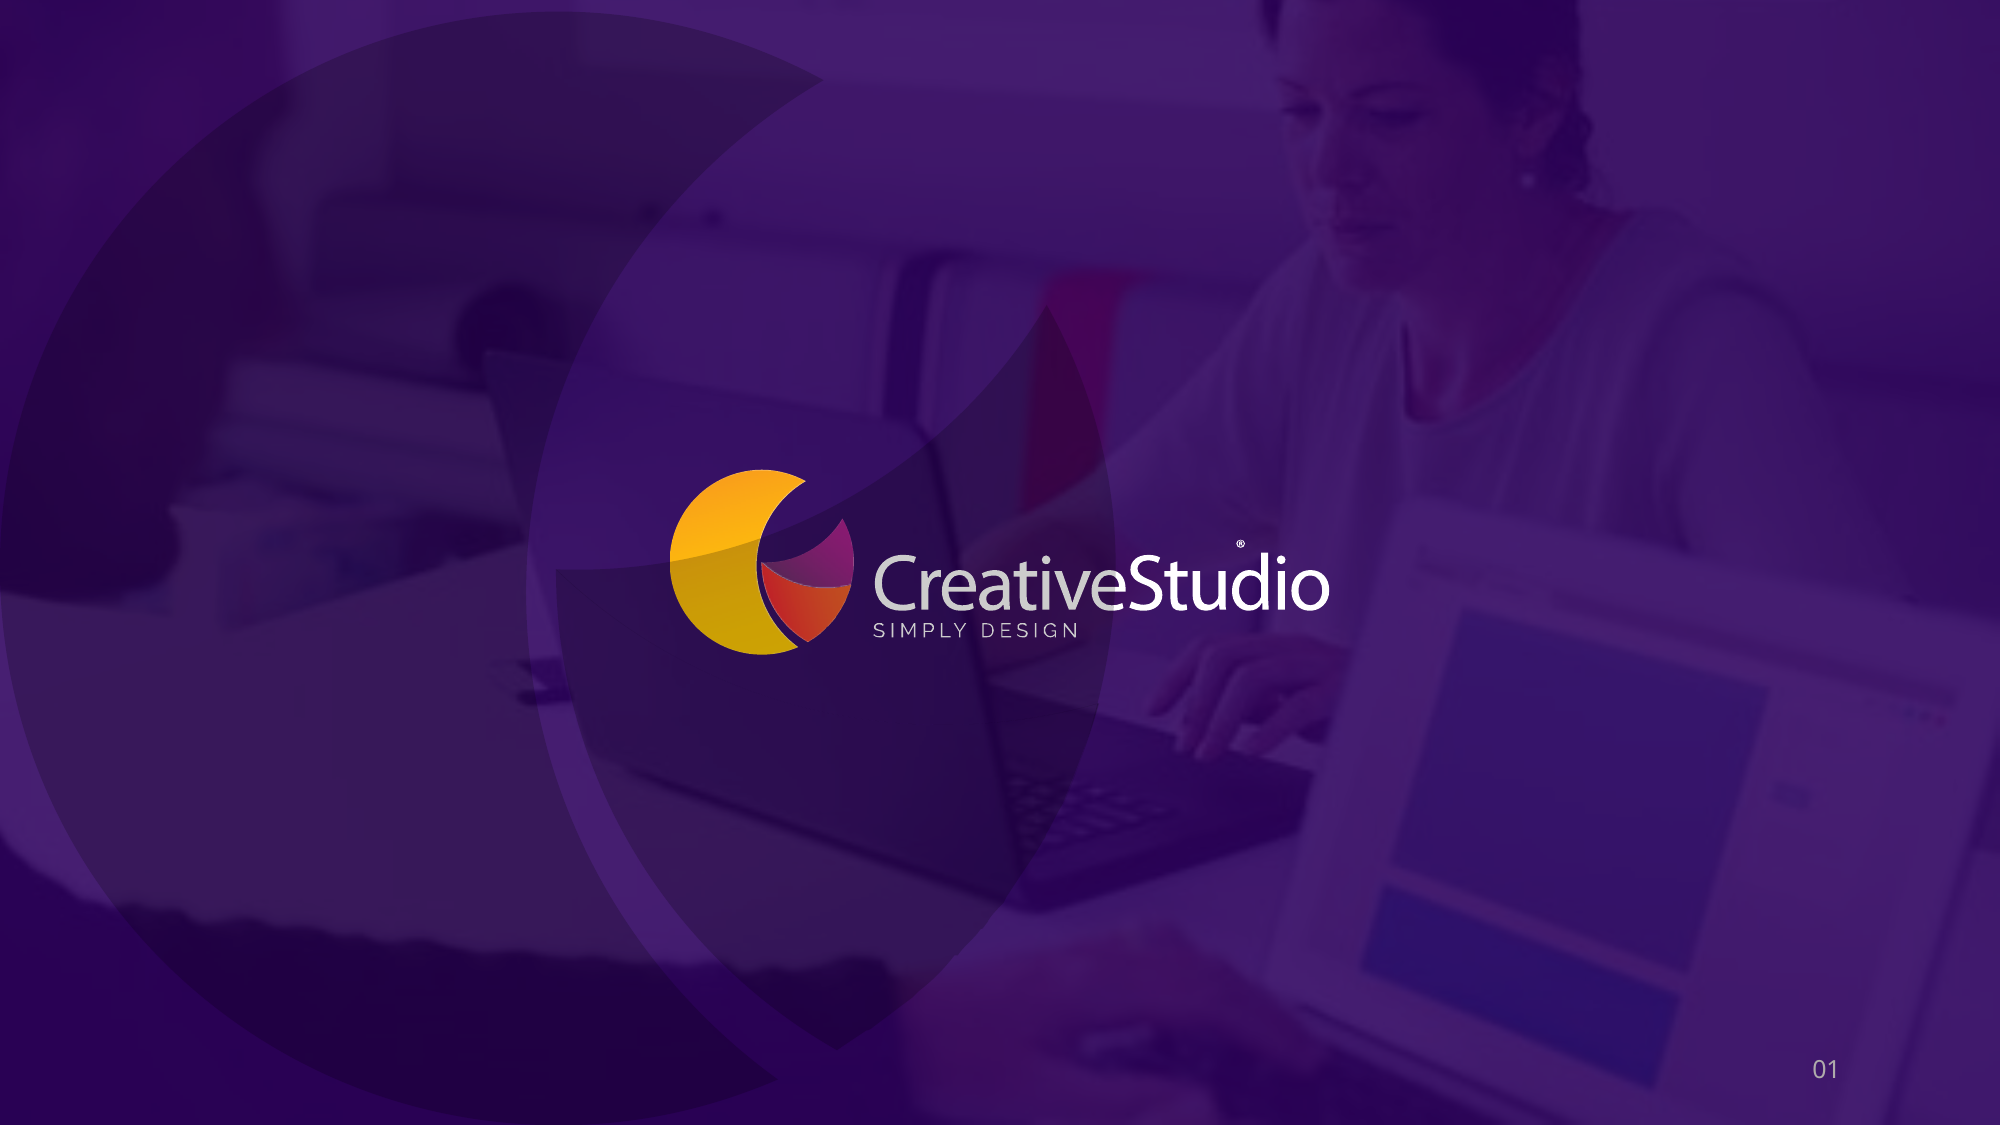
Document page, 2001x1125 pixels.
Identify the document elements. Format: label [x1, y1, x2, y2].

text_box [0, 11, 1119, 1125]
picture [0, 0, 2000, 1125]
